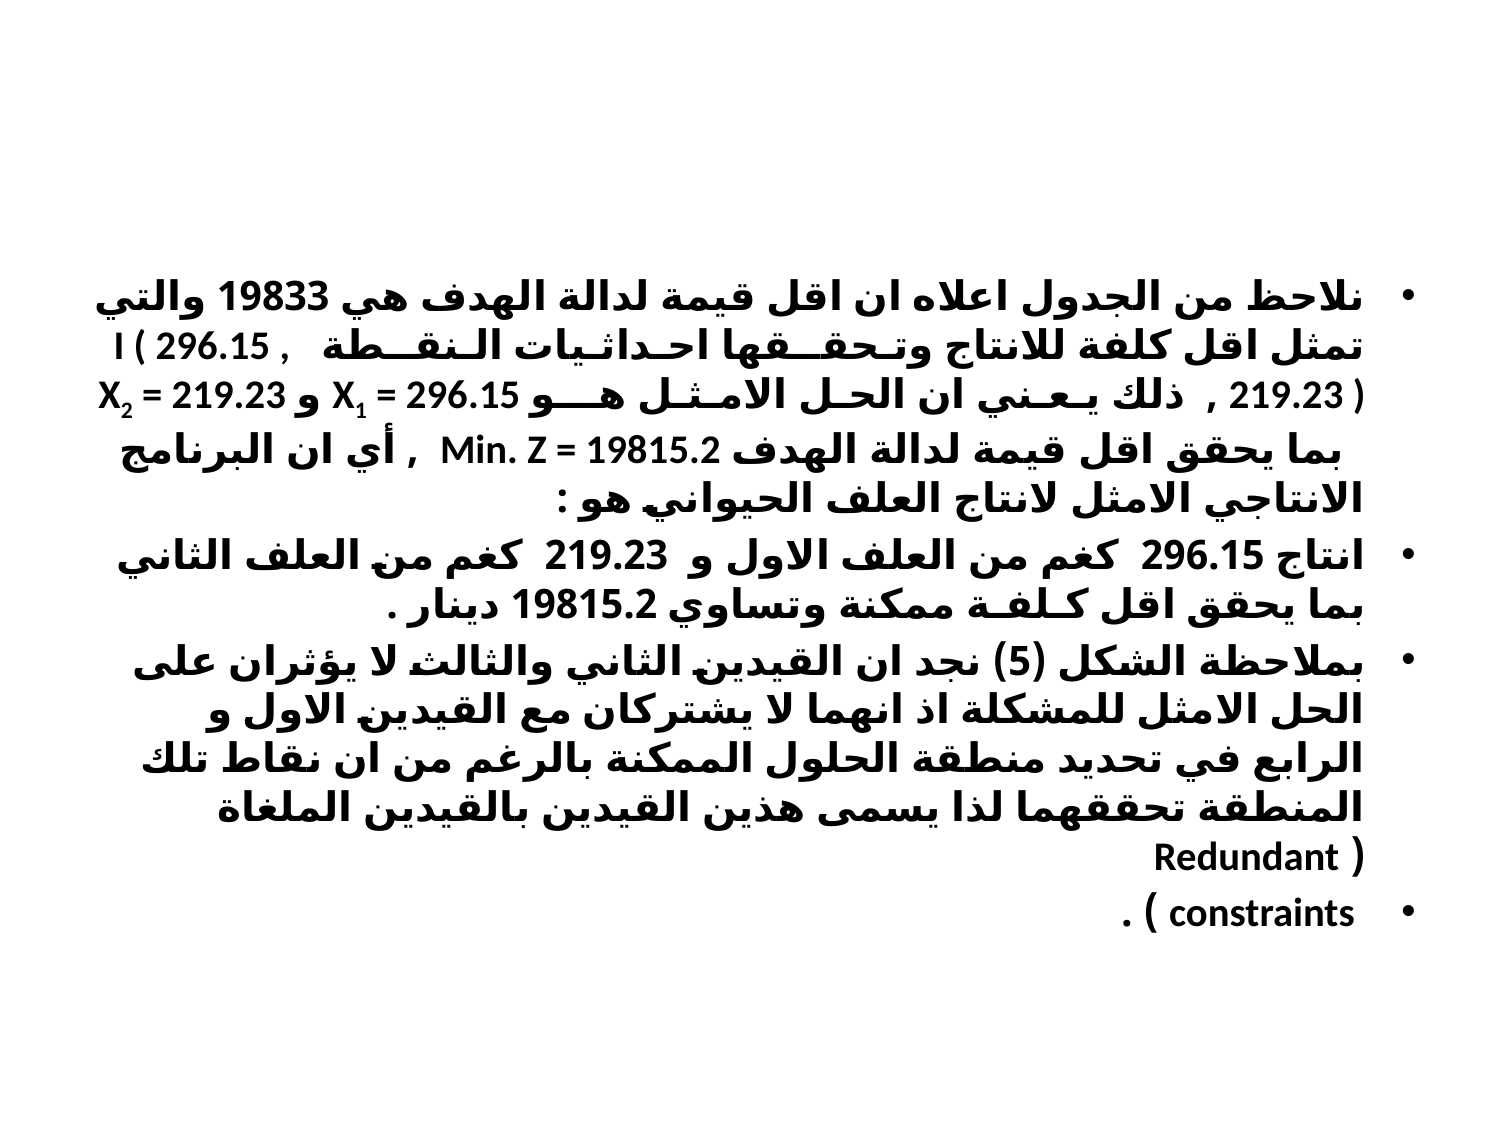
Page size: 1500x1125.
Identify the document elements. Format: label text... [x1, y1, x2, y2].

list نلاحظ من الجدول اعلاه ان اقل قيمة لدالة الهدف هي 19833 والتي تمثل اقل كلفة للانتاج وتـحقــقها احـداثـيات الـنقــطة I ( 296.15 , 219.23 ) , ذلك يـعـني ان الحـل الامـثـل هـــو X1 = 296.15 و X2 = 219.23 بما يحقق اقل قيمة لدالة الهدف Min. Z = 19815.2 , أي ان البرنامج الانتاجي الامثل لانتاج العلف الحيواني هو : انتاج 296.15 كغم من العلف الاول و 219.23 كغم من العلف الثاني بما يحقق اقل كـلفـة ممكنة وتساوي 19815.2 دينار . بملاحظة الشكل (5) نجد ان القيدين الثاني والثالث لا يؤثران على الحل الامثل للمشكلة اذ انهما لا يشتركان مع القيدين الاول و الرابع في تحديد منطقة الحلول الممكنة بالرغم من ان نقاط تلك المنطقة تحققهما لذا يسمى هذين القيدين بالقيدين الملغاة ( Redundant constraints ) . [75, 262, 1425, 1005]
